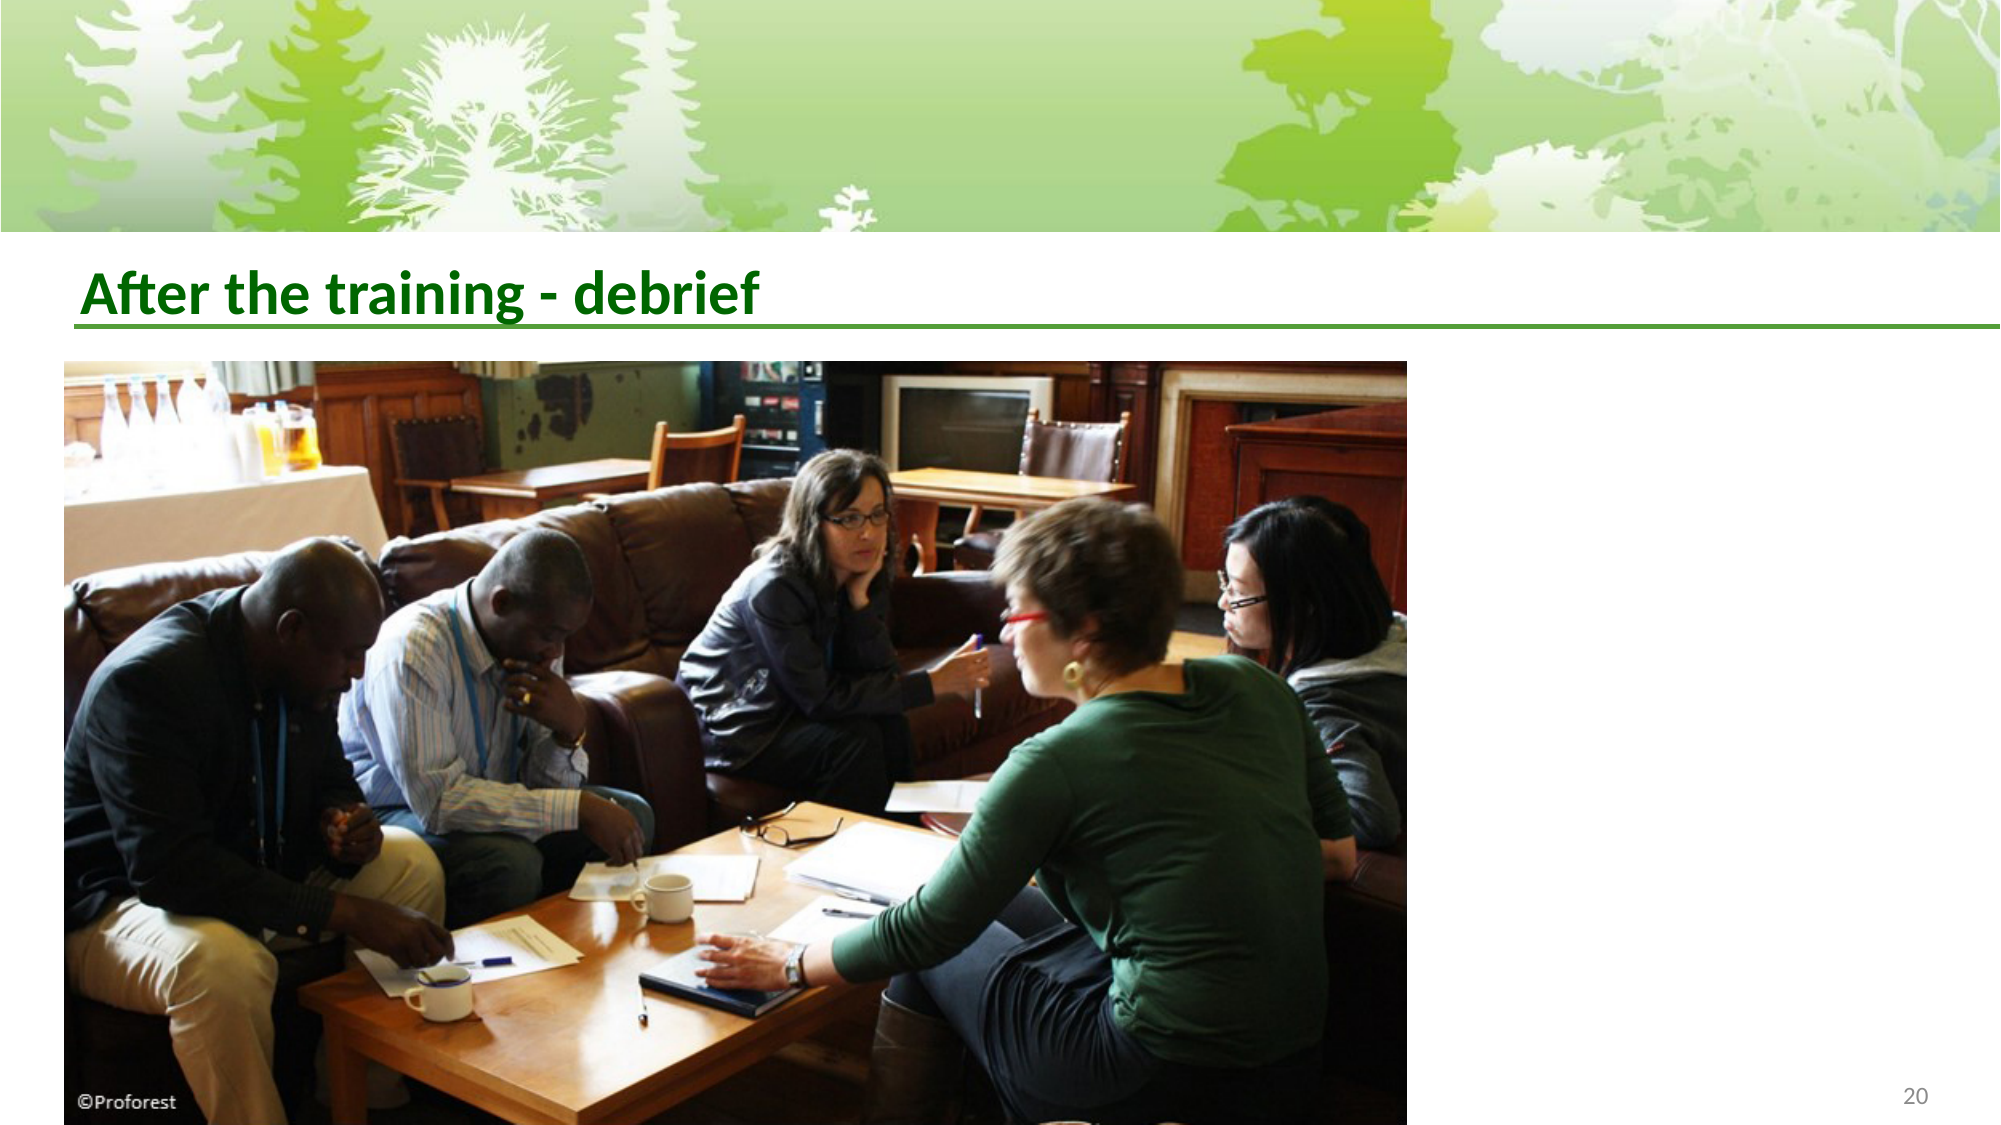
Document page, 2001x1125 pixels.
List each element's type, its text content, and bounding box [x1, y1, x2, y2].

title After the training - debrief [64, 111, 1340, 336]
picture [0, 0, 2000, 232]
slide_number 20 [1493, 1065, 1944, 1125]
picture [64, 361, 1407, 1125]
